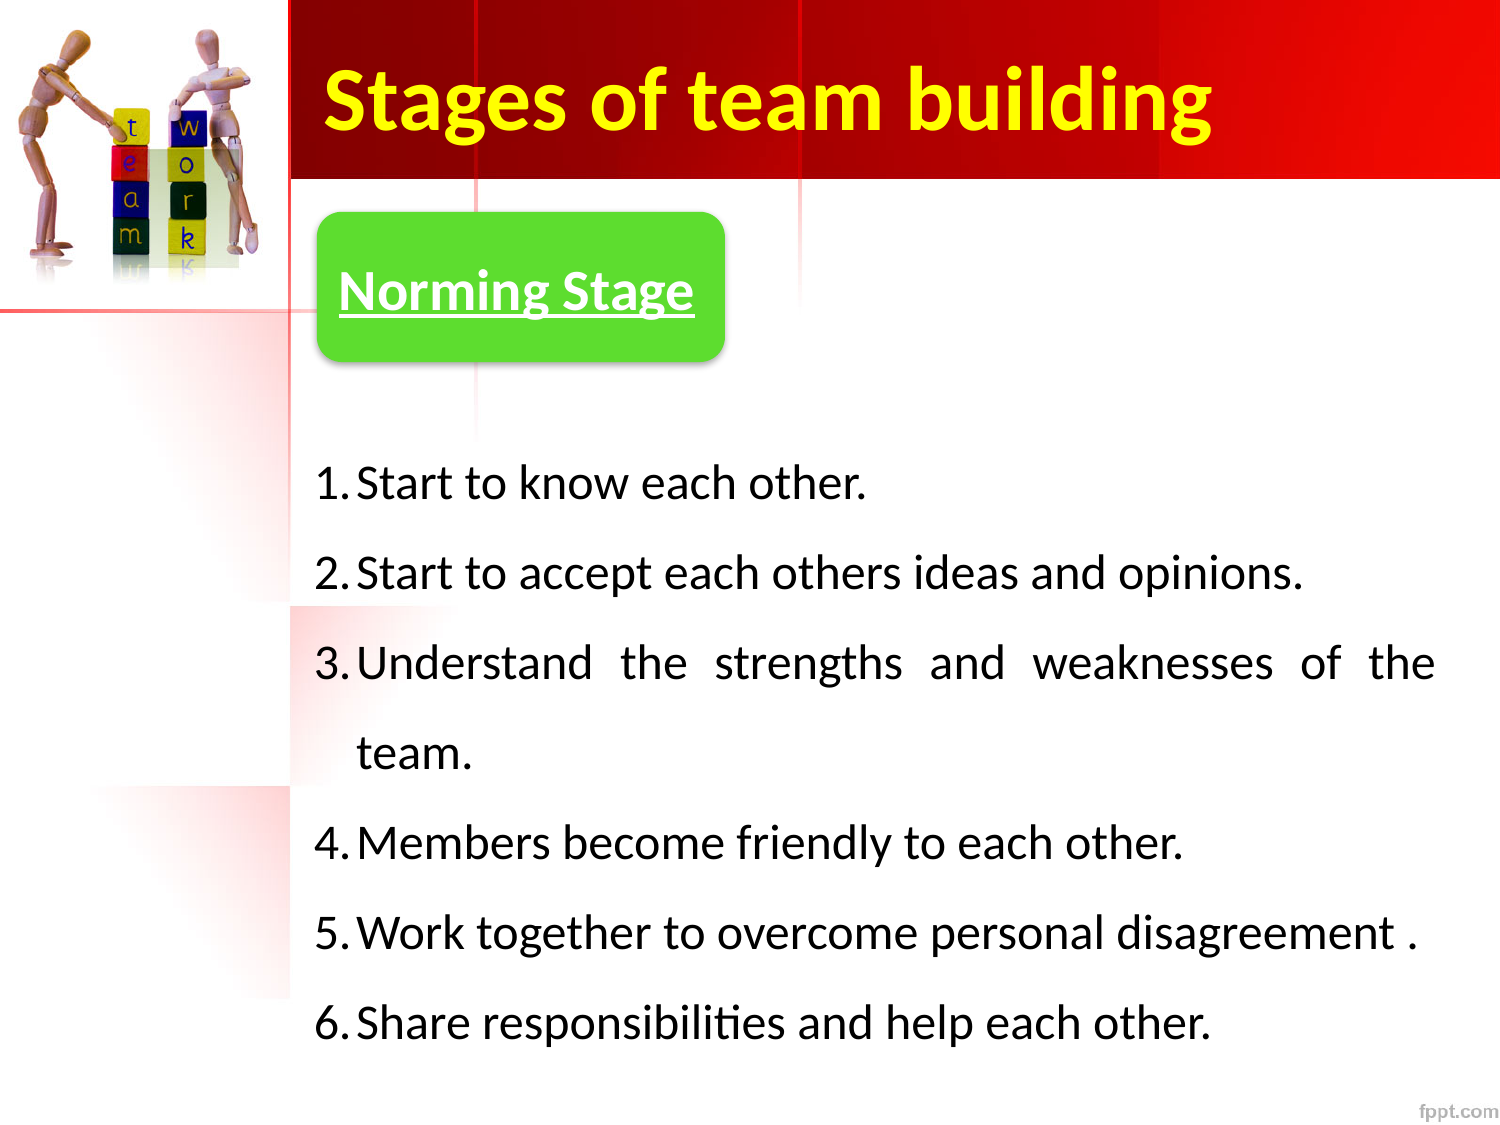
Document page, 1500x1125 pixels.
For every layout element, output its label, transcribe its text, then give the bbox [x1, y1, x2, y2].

text_box Norming Stage [316, 211, 725, 363]
picture [0, 0, 1500, 1125]
title Stages of team building [94, 0, 1444, 188]
text_box Start to know each other. Start to accept each others ideas and opinions. Understand the strengths and weaknesses of the team. Members become friendly to each other. Work together to overcome personal disagreement . Share responsibilities and help each other. [299, 412, 1452, 1110]
